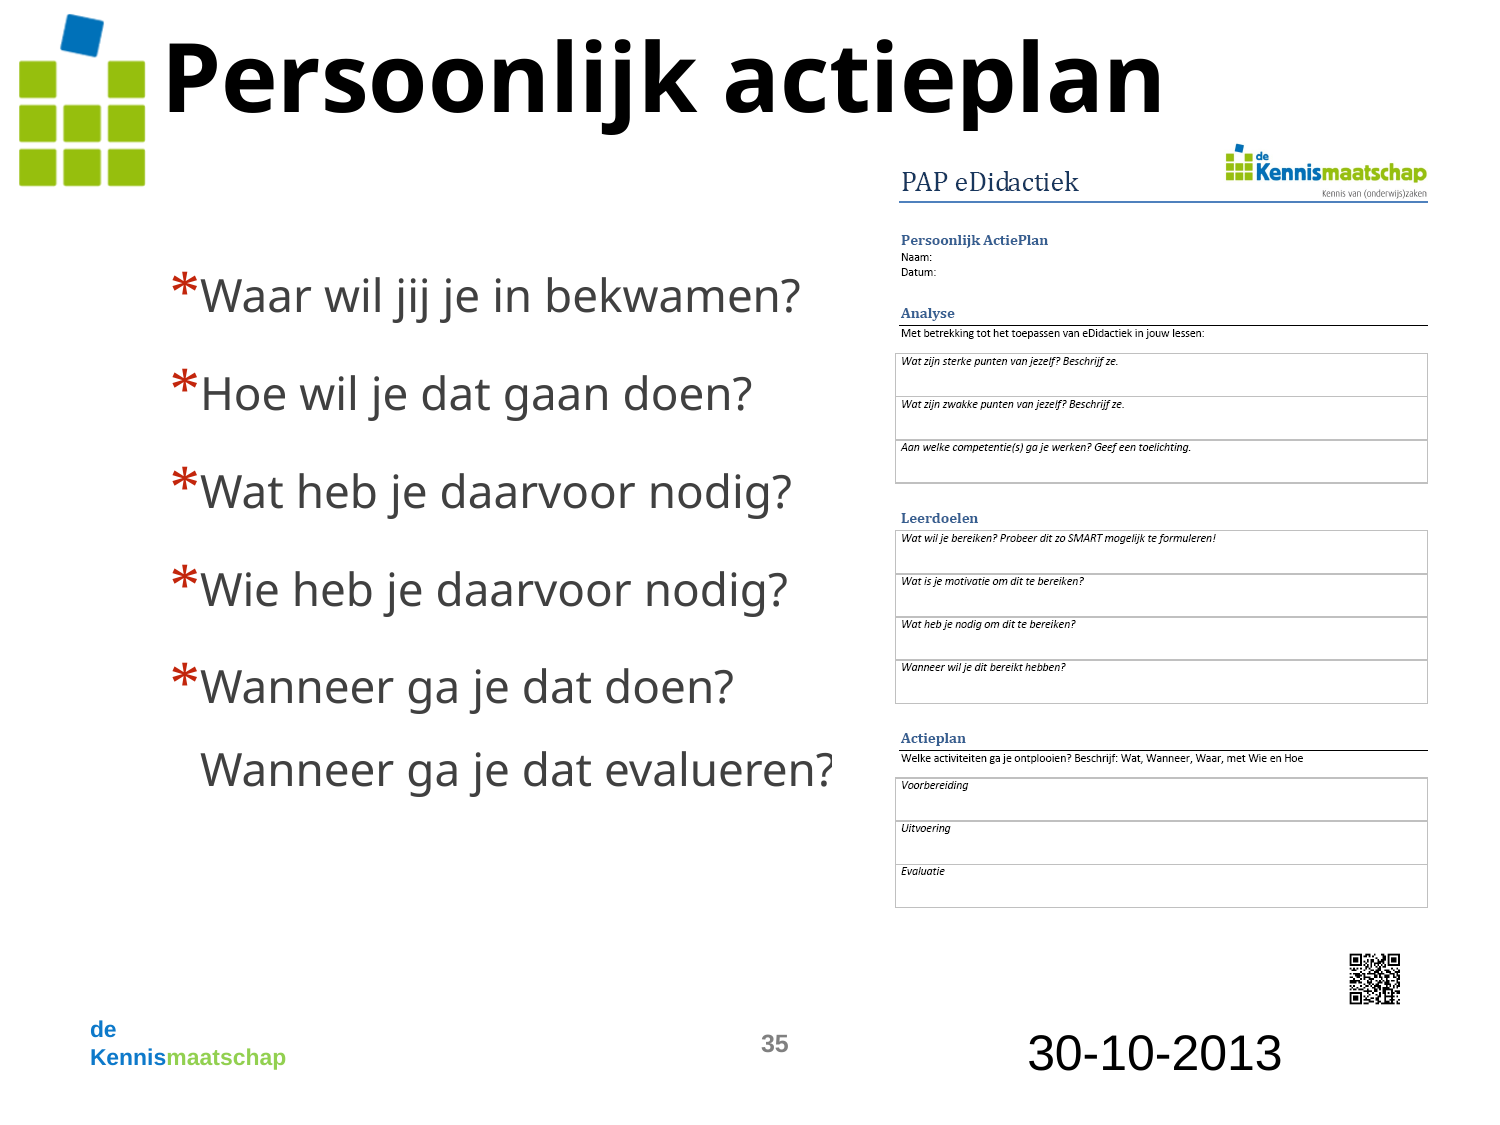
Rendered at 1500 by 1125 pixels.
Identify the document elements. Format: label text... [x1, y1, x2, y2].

list Waar wil jij je in bekwamen? Hoe wil je dat gaan doen? Wat heb je daarvoor nodig? Wie heb je daarvoor nodig? Wanneer ga je dat doen? Wanneer ga je dat evalueren? [147, 231, 826, 965]
picture [832, 131, 1448, 1012]
picture [17, 3, 147, 197]
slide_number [1012, 1021, 1425, 1073]
title Persoonlijk actieplan [146, 8, 1495, 197]
footer de Kennismaatschap [75, 1012, 624, 1073]
slide_number 35 [624, 1012, 925, 1073]
